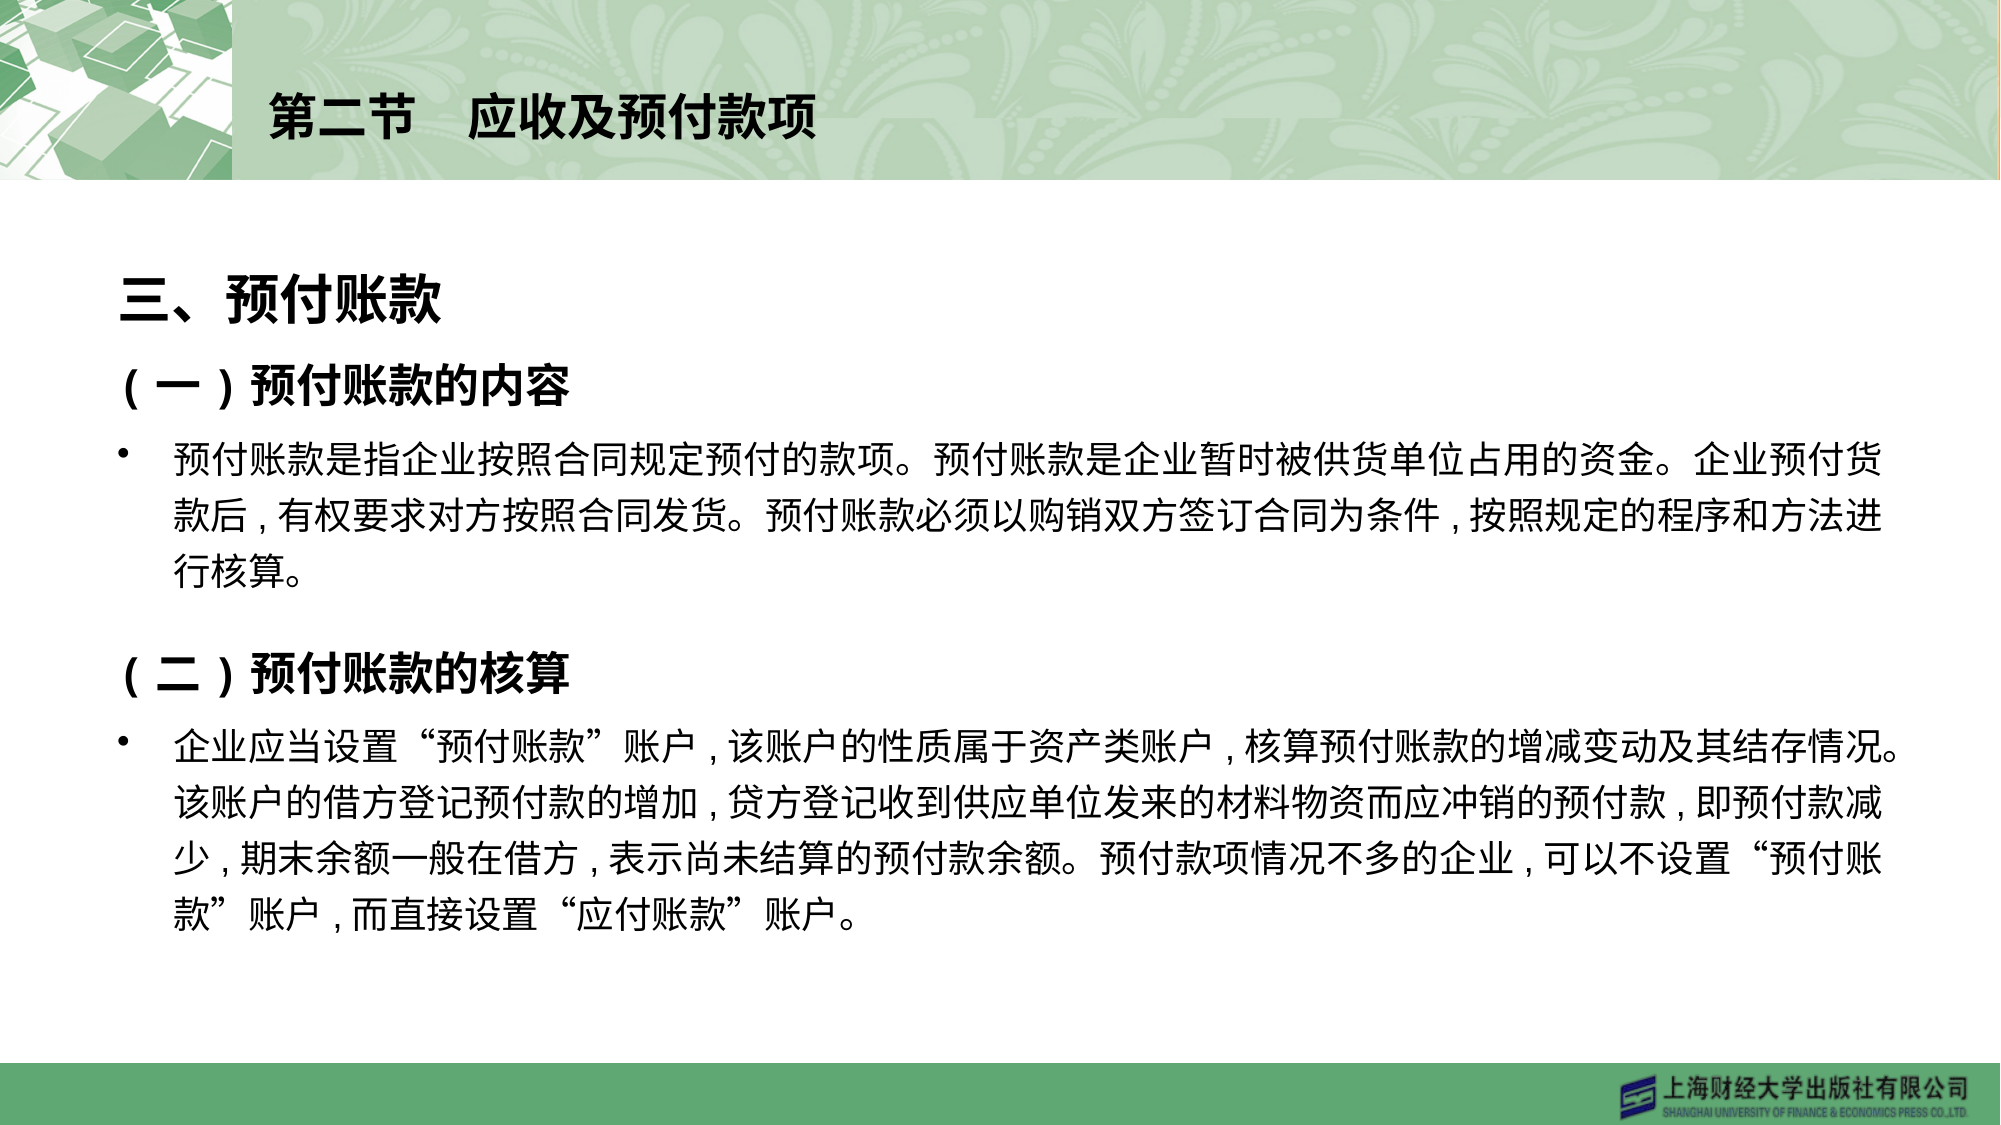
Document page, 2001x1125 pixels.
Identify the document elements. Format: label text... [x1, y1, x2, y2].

list 三、预付账款 (一)预付账款的内容 预付账款是指企业按照合同规定预付的款项。预付账款是企业暂时被供货单位占用的资金。企业预付货款后,有权要求对方按照合同发货。预付账款必须以购销双方签订合同为条件,按照规定的程序和方法进行核算。 (二)预付账款的核算 企业应当设置“预付账款”账户,该账户的性质属于资产类账户,核算预付账款的增减变动及其结存情况。该账户的借方登记预付款的增加,贷方登记收到供应单位发来的材料物资而应冲销的预付款,即预付款减少,期末余额一般在借方,表示尚未结算的预付款余额。预付款项情况不多的企业,可以不设置“预付账款”账户,而直接设置“应付账款”账户。 [102, 241, 1898, 1065]
title 第二节 应收及预付款项 [252, 64, 1609, 168]
picture [0, 0, 2001, 1125]
